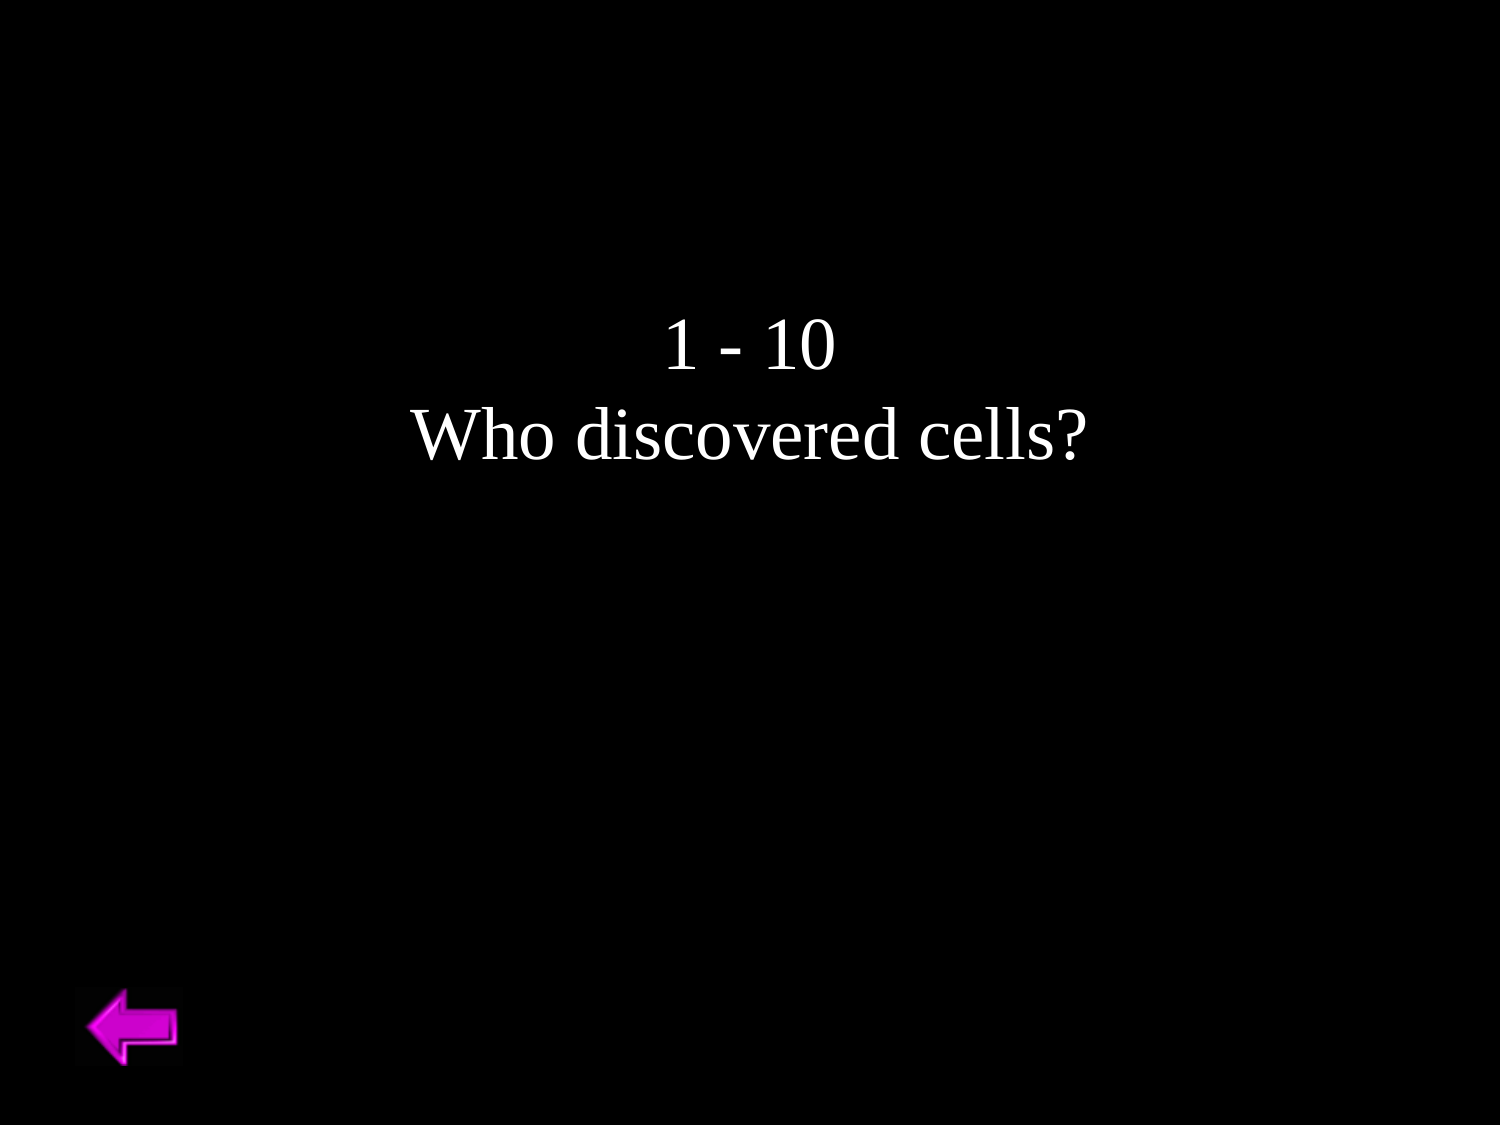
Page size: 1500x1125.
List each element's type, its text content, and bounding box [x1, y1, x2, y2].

text_box 1 - 10 Who discovered cells? [37, 287, 1463, 483]
picture [74, 987, 183, 1066]
